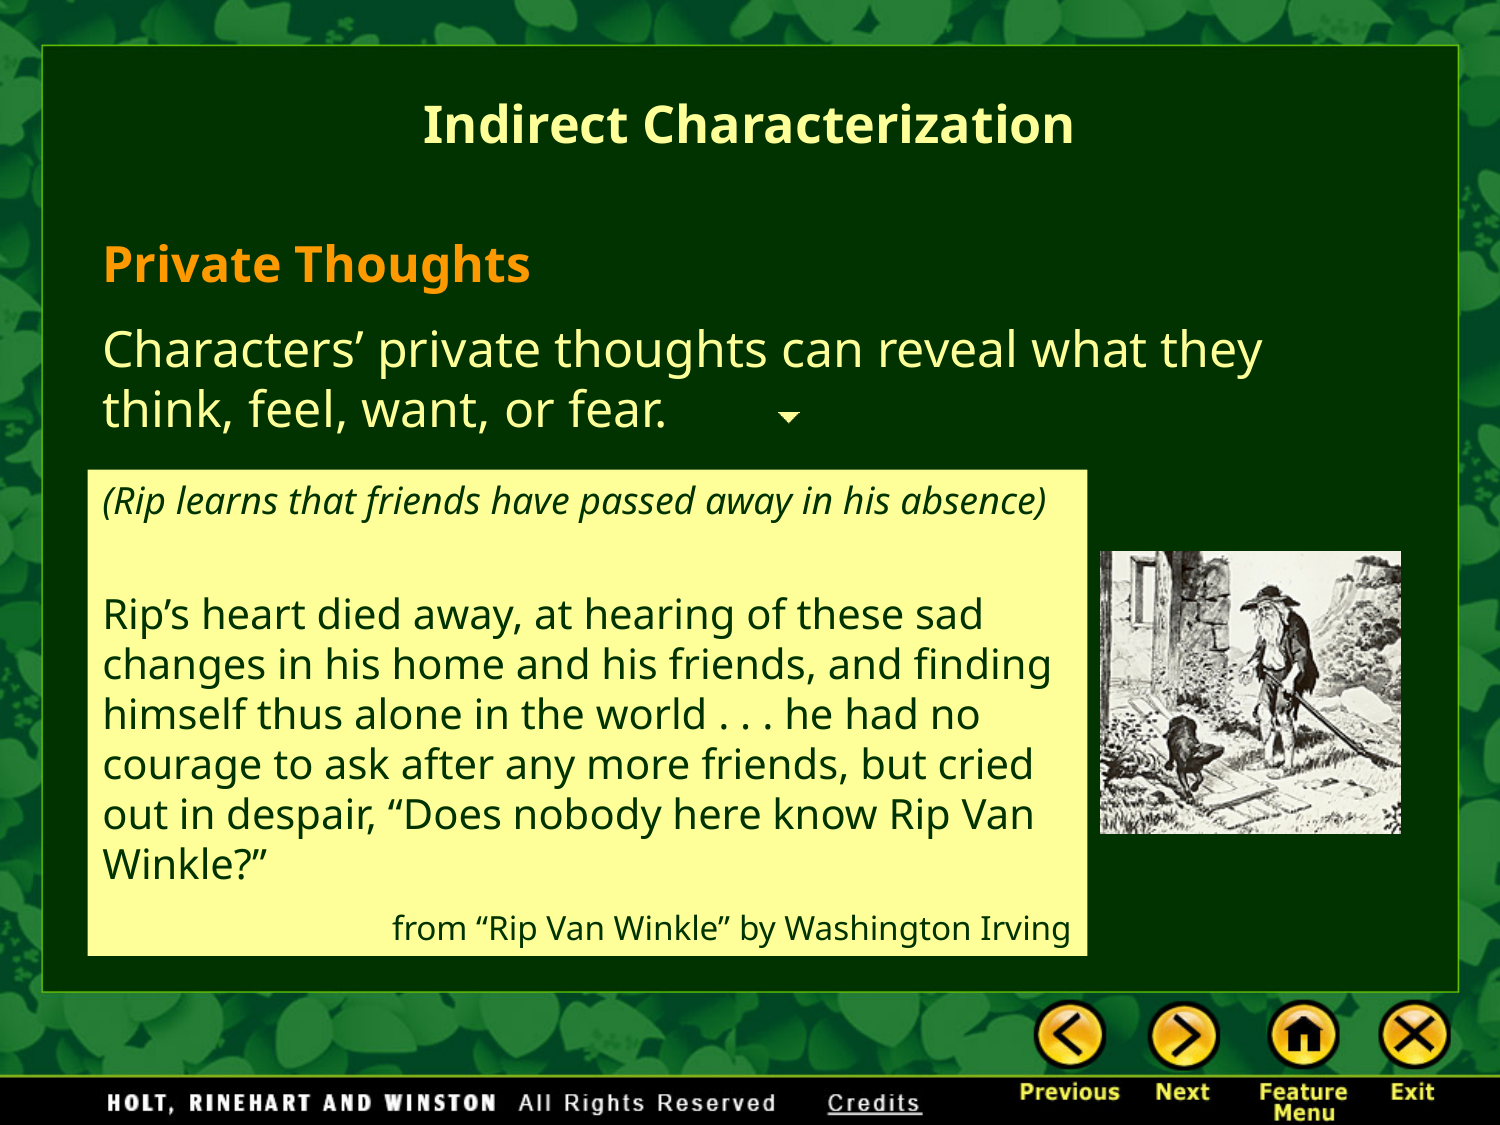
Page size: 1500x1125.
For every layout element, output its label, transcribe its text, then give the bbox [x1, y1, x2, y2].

title Indirect Characterization [74, 57, 1426, 188]
picture [0, 0, 1500, 1125]
text_box (Rip learns that friends have passed away in his absence) Rip’s heart died away, at hearing of these sad changes in his home and his friends, and finding himself thus alone in the world . . . he had no courage to ask after any more friends, but cried out in despair, “Does nobody here know Rip Van Winkle?” from “Rip Van Winkle” by Washington Irving [87, 469, 1088, 956]
text_box Private Thoughts Characters’ private thoughts can reveal what they think, feel, want, or fear. [87, 224, 1413, 445]
